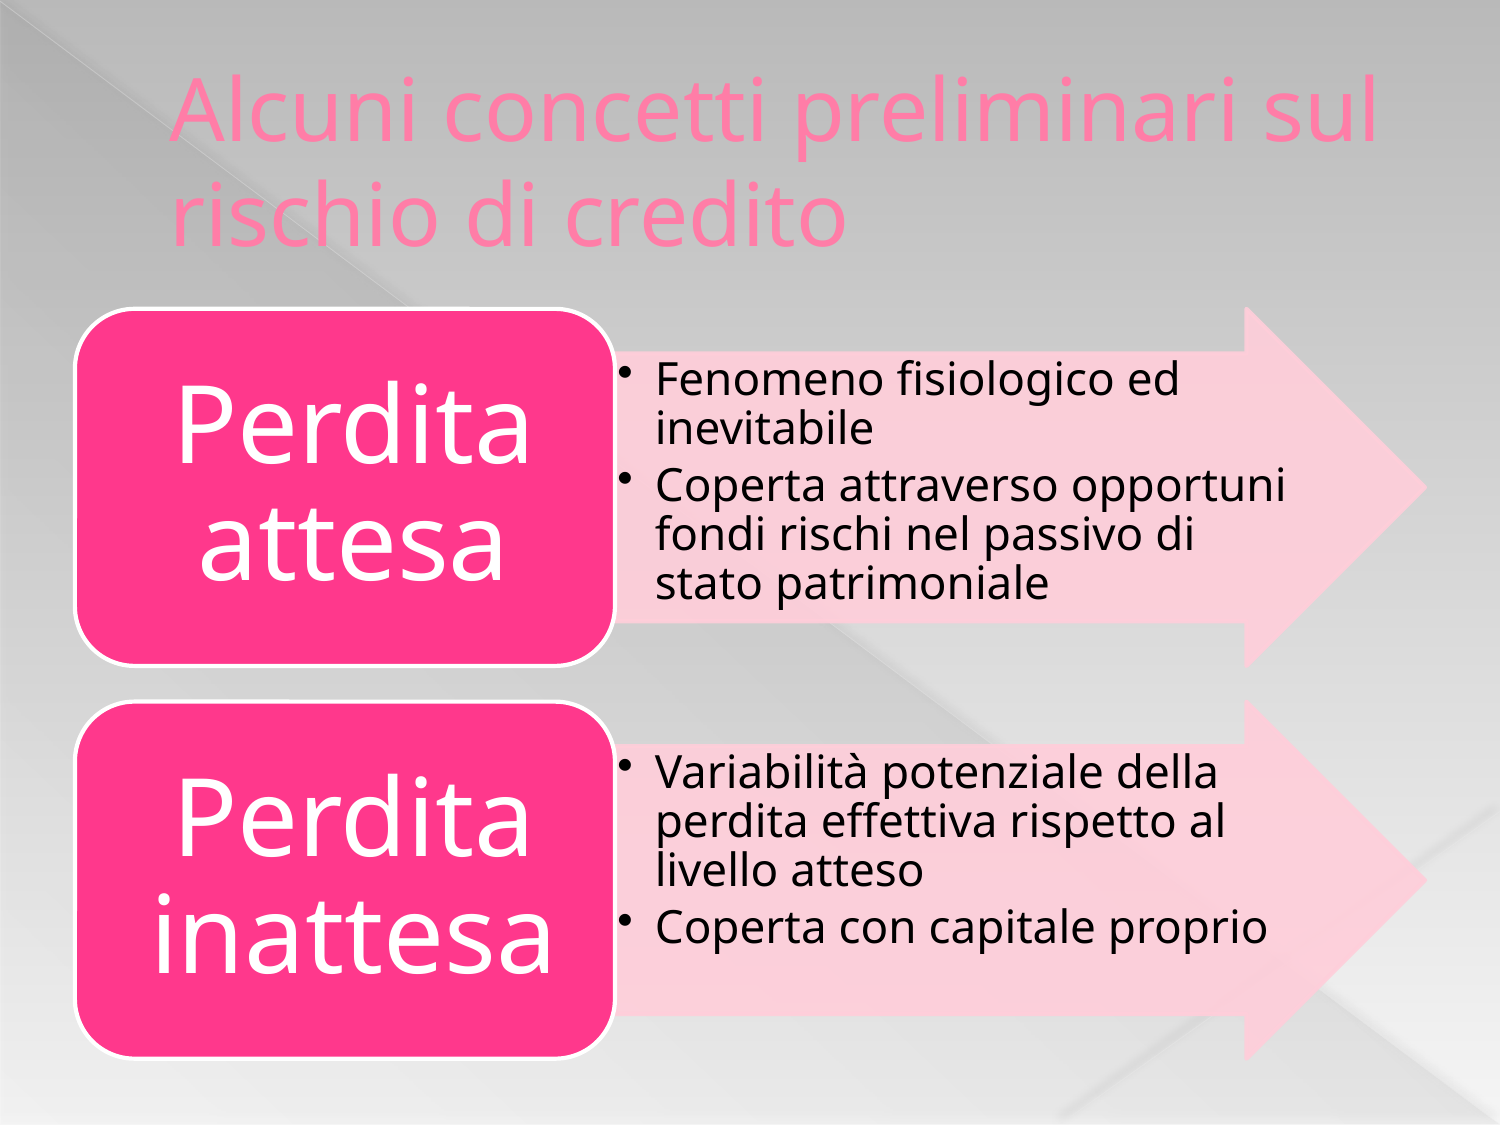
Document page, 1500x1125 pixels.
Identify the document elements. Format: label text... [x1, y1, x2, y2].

title Alcuni concetti preliminari sul rischio di credito [75, 43, 1425, 274]
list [74, 308, 1426, 1060]
